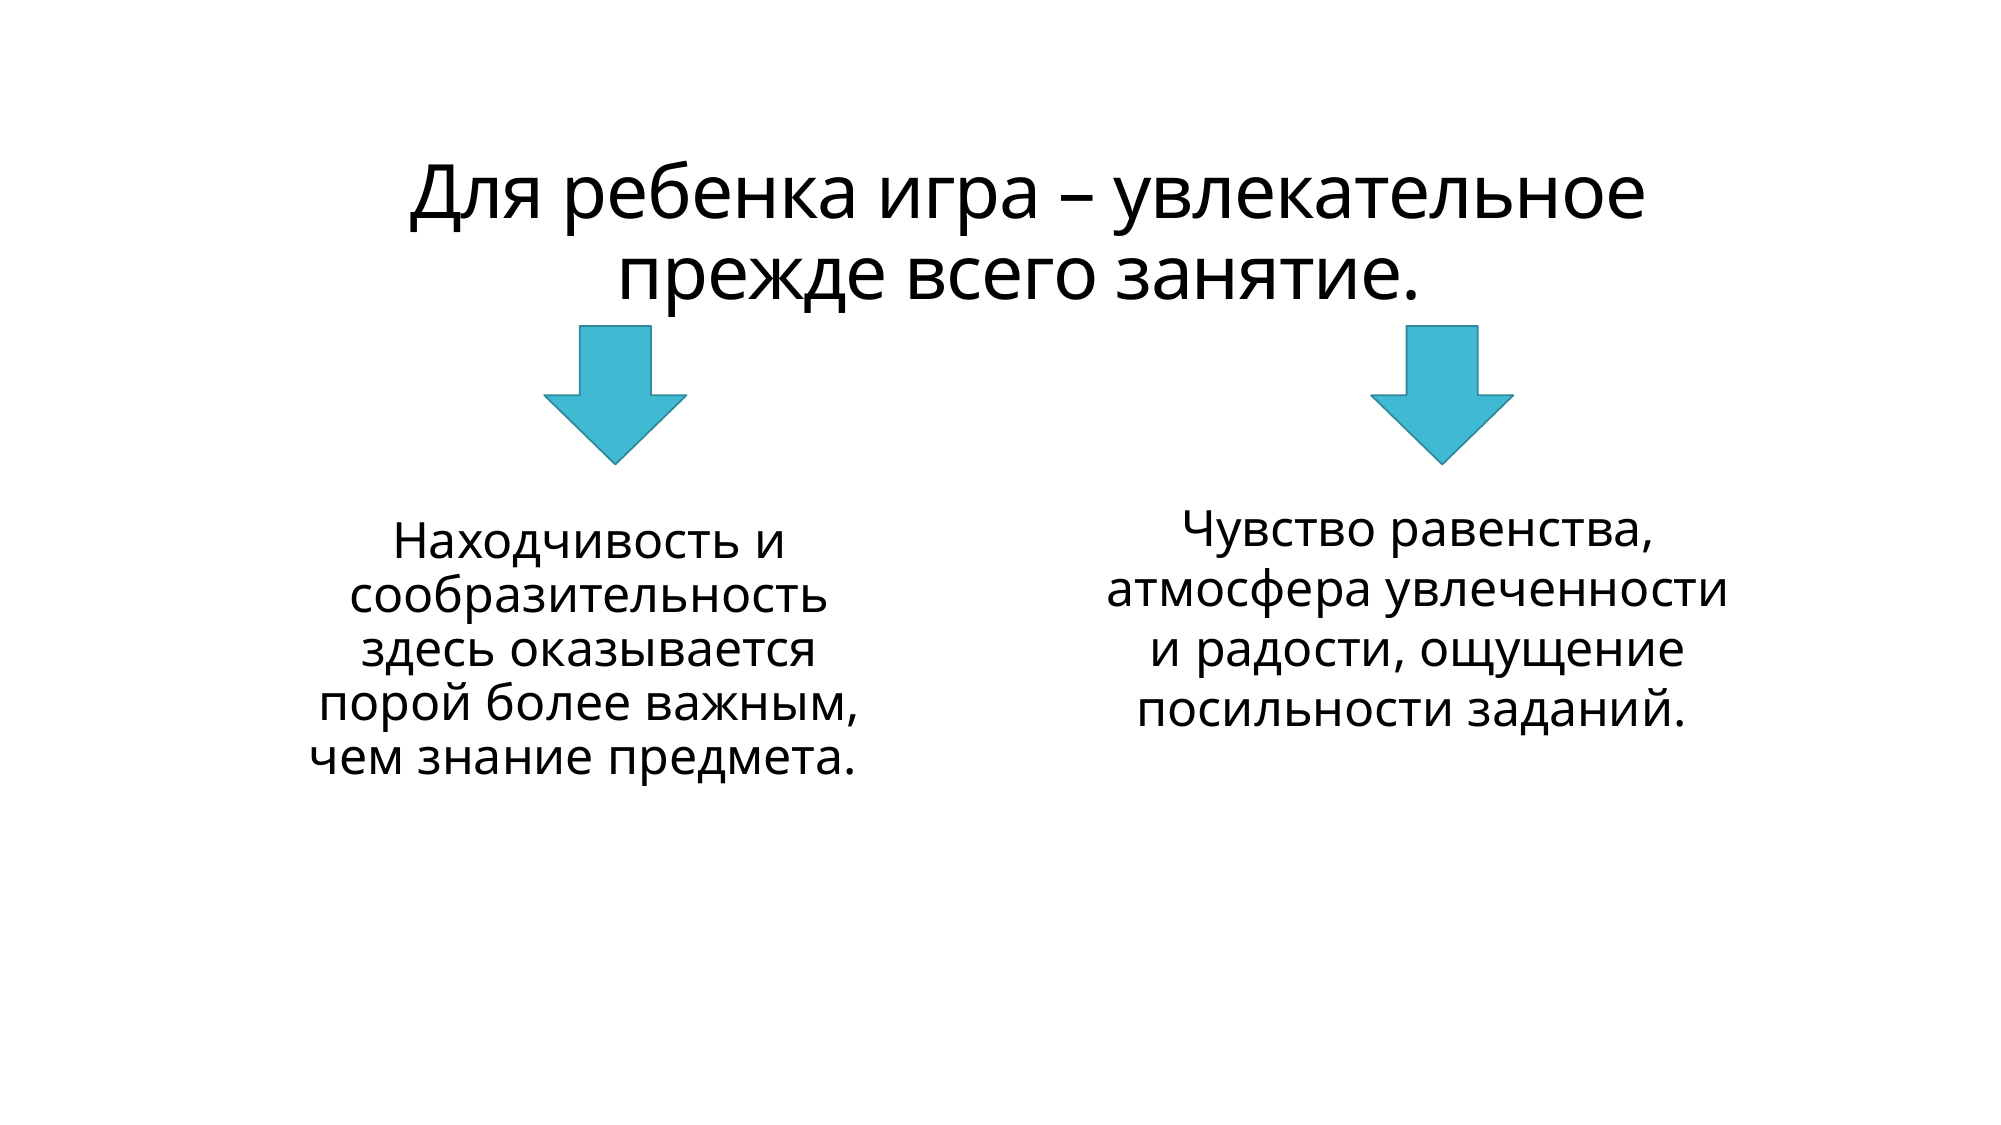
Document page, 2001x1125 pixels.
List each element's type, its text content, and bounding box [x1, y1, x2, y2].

title Для ребенка игра – увлекательное прежде всего занятие. [253, 142, 1804, 327]
text_box [1370, 325, 1515, 466]
text_box [543, 325, 688, 466]
list Находчивость и сообразительность здесь оказывается порой более важным, чем знание предмета. [267, 463, 912, 917]
text_box Чувство равенства, атмосфера увлеченности и радости, ощущение посильности заданий. [1082, 489, 1754, 790]
